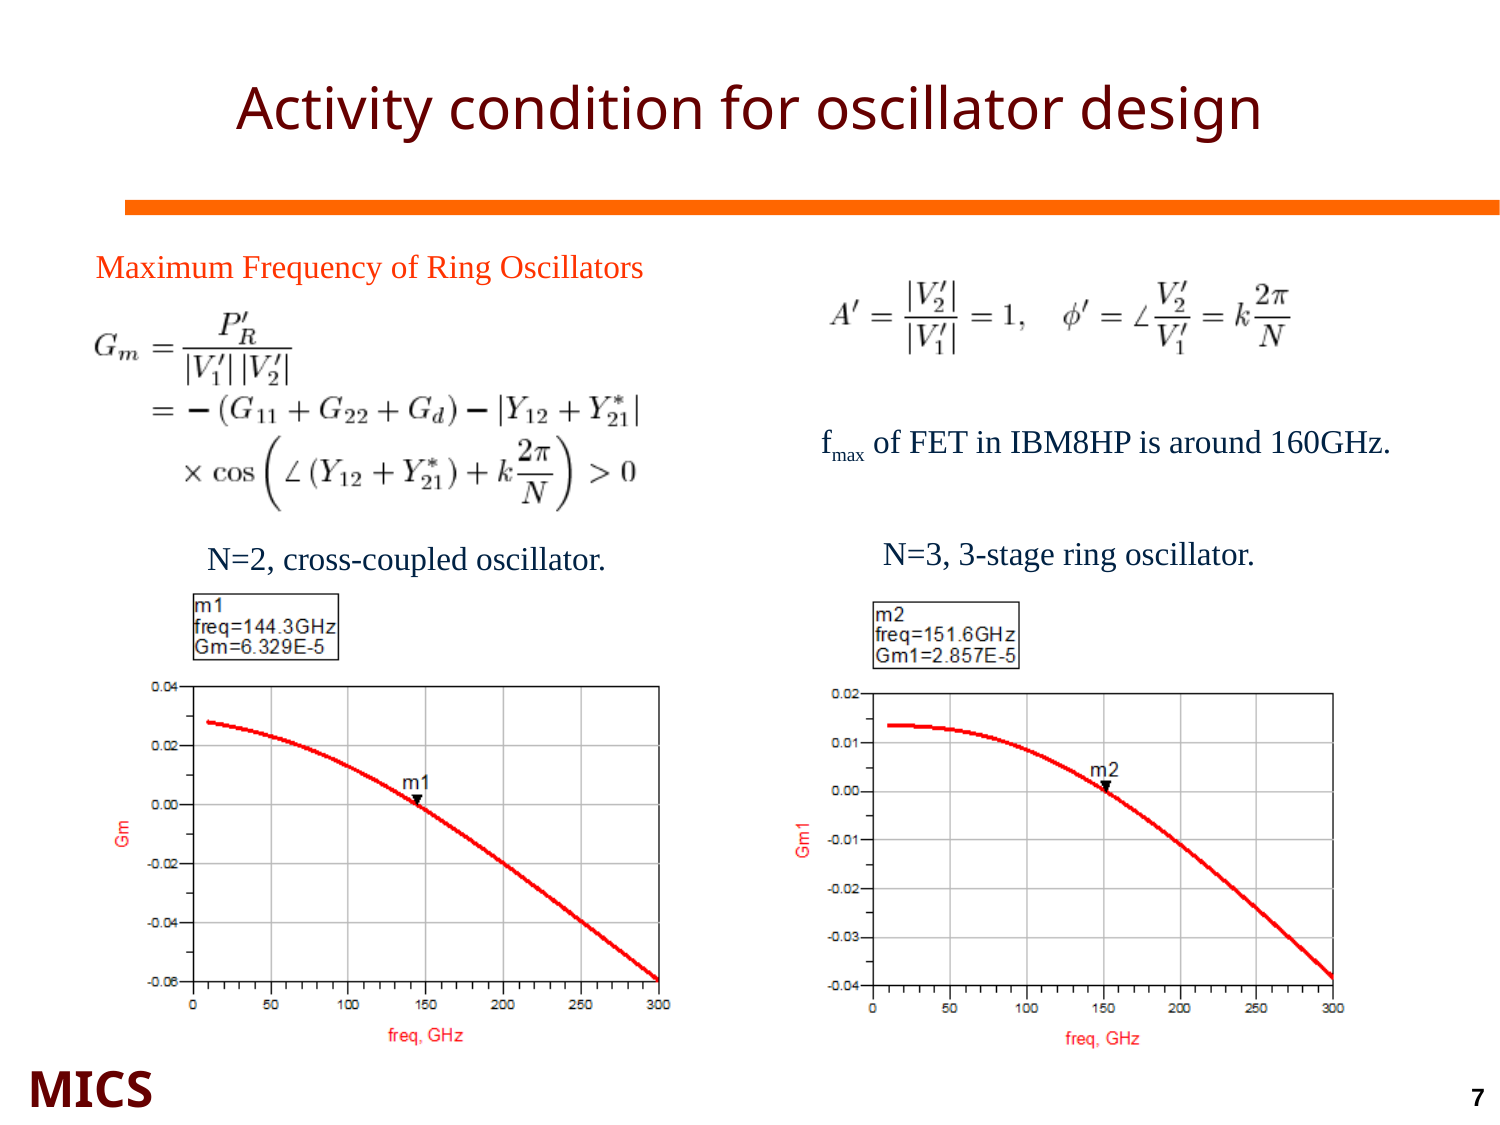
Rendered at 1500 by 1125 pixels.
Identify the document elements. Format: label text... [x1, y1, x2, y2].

picture [99, 578, 688, 1063]
text_box N=3, 3-stage ring oscillator. [868, 524, 1271, 580]
text_box Maximum Frequency of Ring Oscillators [80, 237, 660, 293]
picture [784, 587, 1363, 1054]
picture [74, 299, 666, 521]
text_box fmax of FET in IBM8HP is around 160GHz. [806, 412, 1408, 473]
title Activity condition for oscillator design [112, 12, 1388, 201]
text_box N=2, cross-coupled oscillator. [192, 530, 623, 577]
picture [824, 262, 1312, 376]
slide_number 7 [1425, 1067, 1500, 1125]
